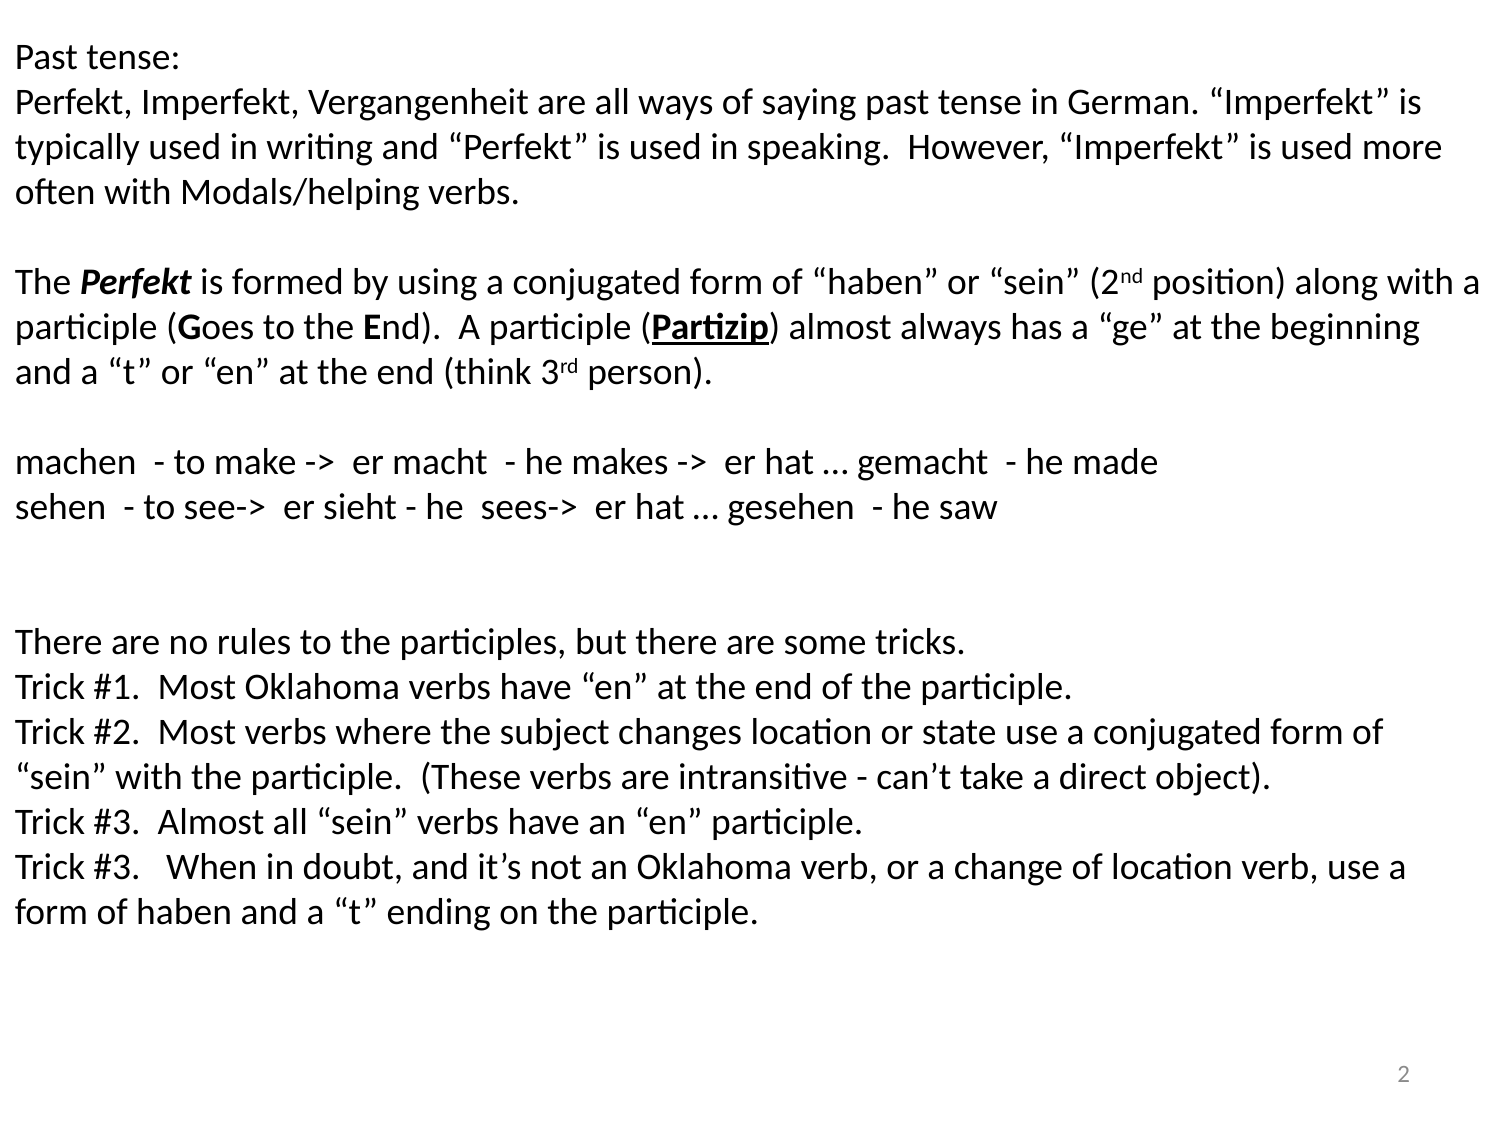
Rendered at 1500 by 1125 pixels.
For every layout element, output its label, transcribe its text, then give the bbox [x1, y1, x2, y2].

slide_number 2 [1074, 1042, 1425, 1103]
text_box Past tense: Perfekt, Imperfekt, Vergangenheit are all ways of saying past tense in German. “Imperfekt” is typically used in writing and “Perfekt” is used in speaking. However, “Imperfekt” is used more often with Modals/helping verbs. The Perfekt is formed by using a conjugated form of “haben” or “sein” (2nd position) along with a participle (Goes to the End). A participle (Partizip) almost always has a “ge” at the beginning and a “t” or “en” at the end (think 3rd person). machen - to make -> er macht - he makes -> er hat … gemacht - he made sehen - to see-> er sieht - he sees-> er hat … gesehen - he saw There are no rules to the participles, but there are some tricks. Trick #1. Most Oklahoma verbs have “en” at the end of the participle. Trick #2. Most verbs where the subject changes location or state use a conjugated form of “sein” with the participle. (These verbs are intransitive - can’t take a direct object). Trick #3. Almost all “sein” verbs have an “en” participle. Trick #3. When in doubt, and it’s not an Oklahoma verb, or a change of location verb, use a form of haben and a “t” ending on the participle. [0, 24, 1500, 985]
